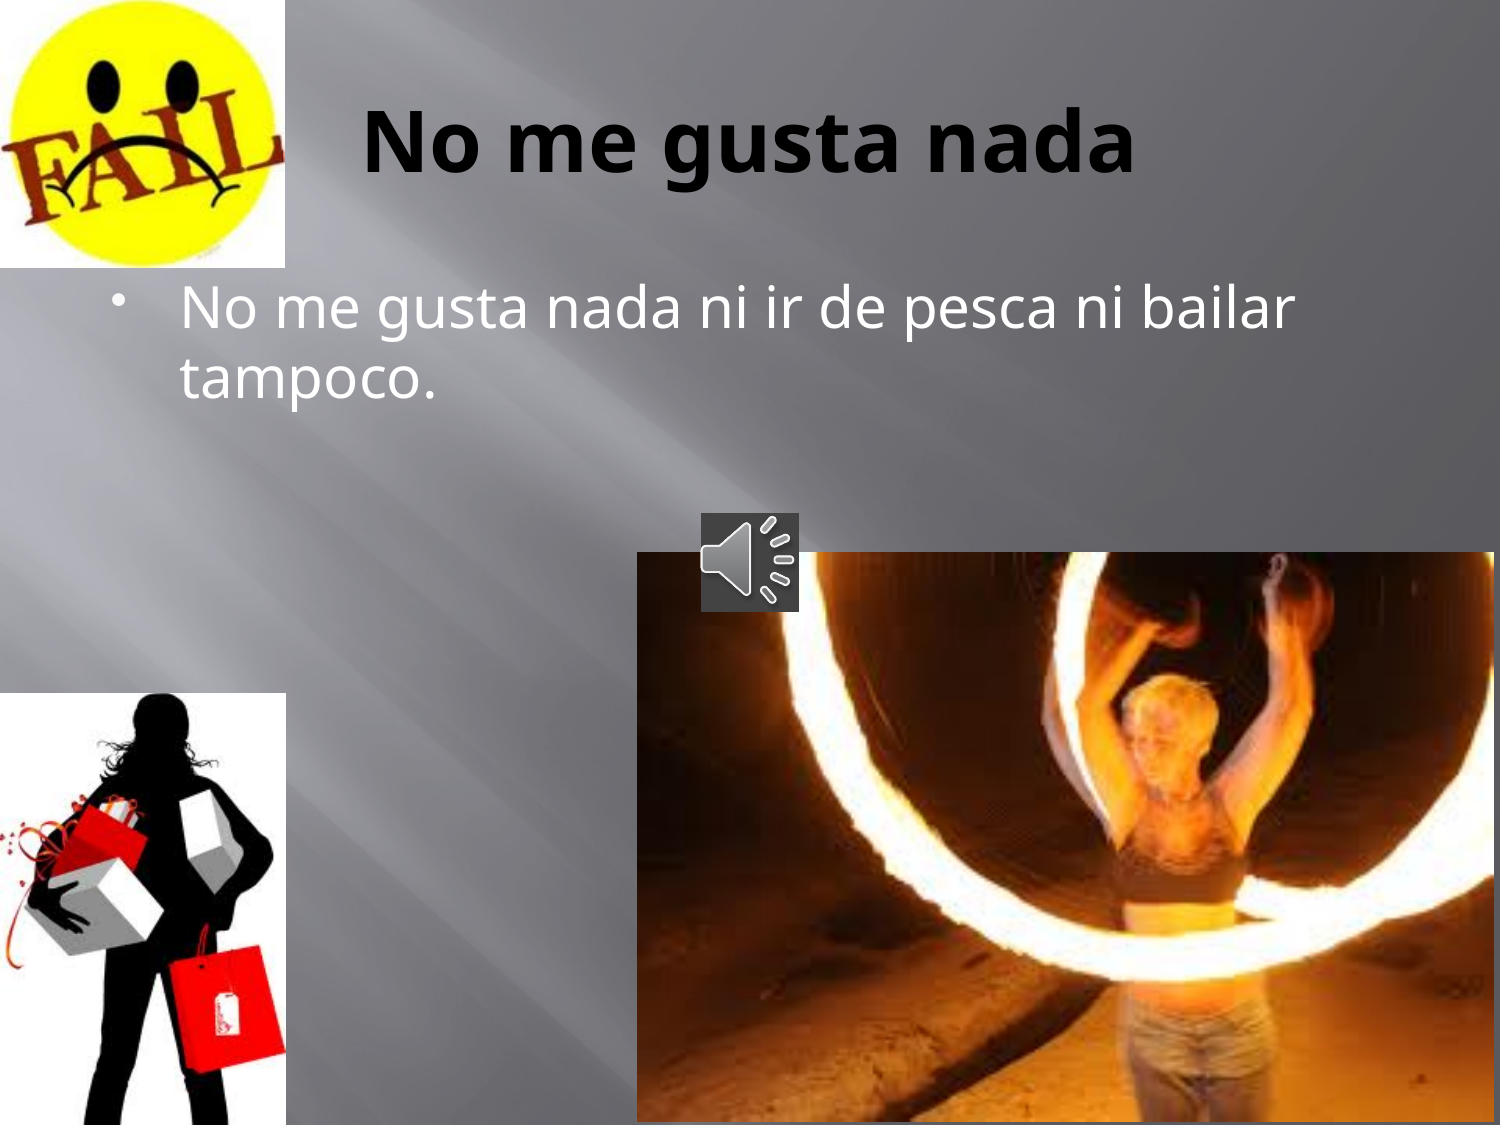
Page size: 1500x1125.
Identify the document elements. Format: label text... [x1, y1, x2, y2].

list No me gusta nada ni ir de pesca ni bailar tampoco. [75, 262, 1425, 1035]
picture [637, 512, 1494, 1123]
picture [0, 0, 285, 268]
picture [0, 693, 287, 1125]
title No me gusta nada [327, 45, 1425, 233]
